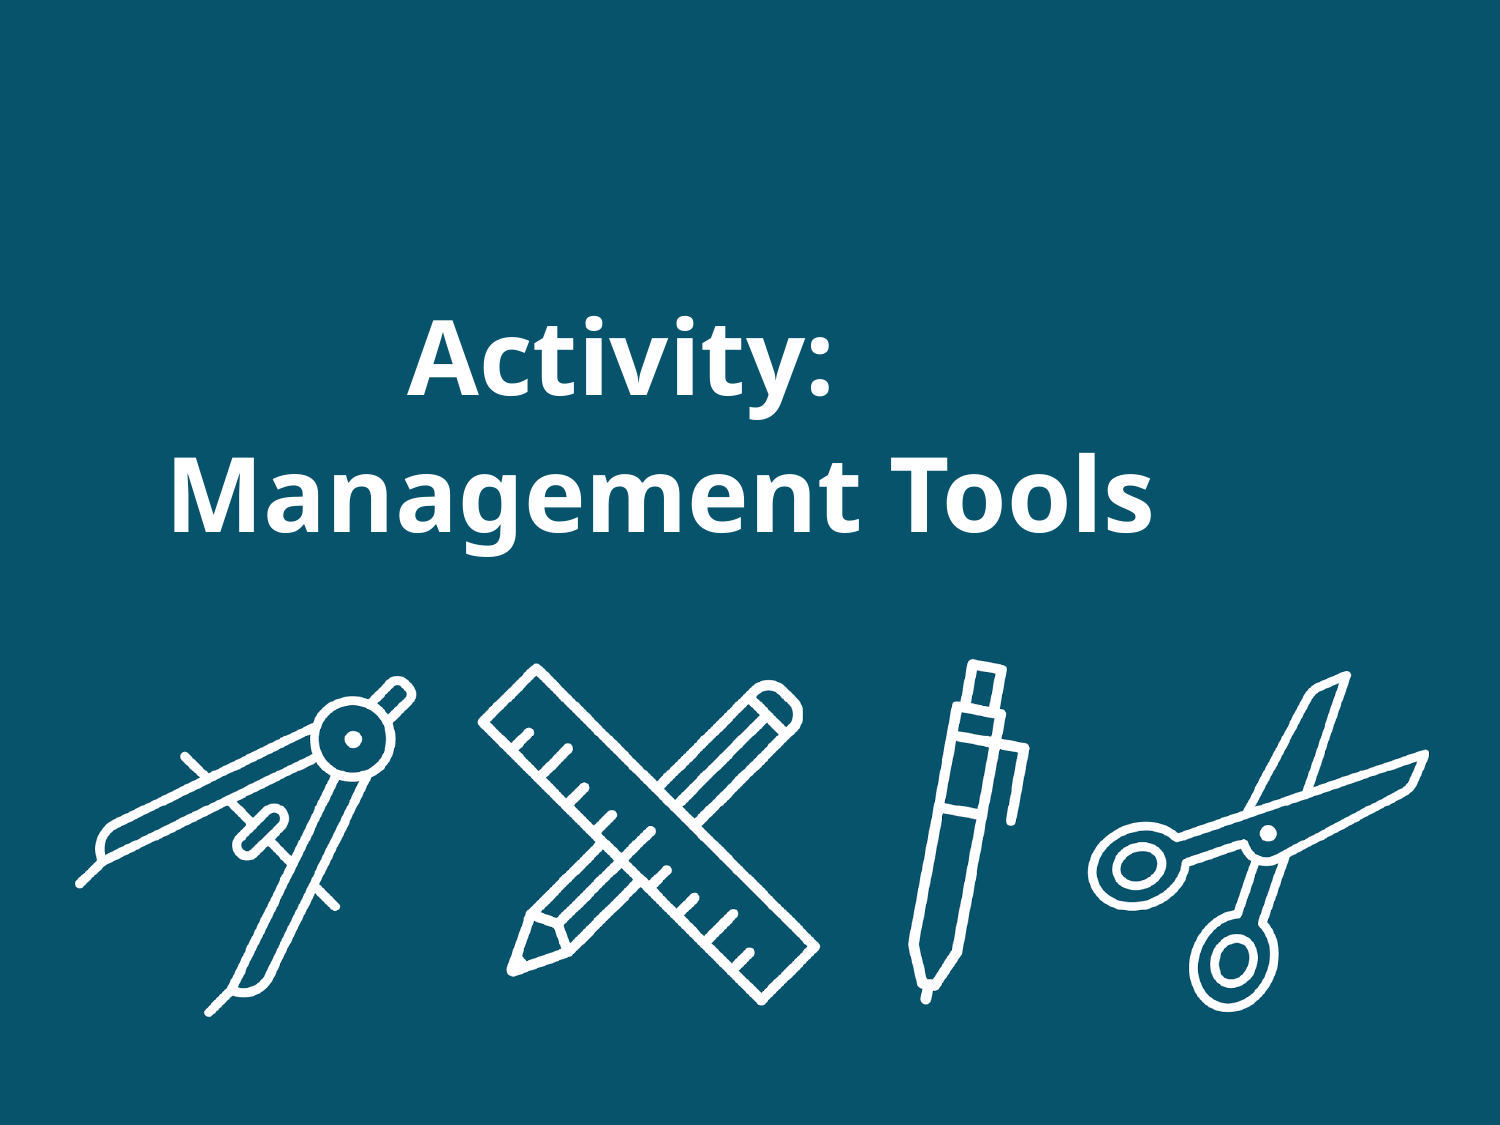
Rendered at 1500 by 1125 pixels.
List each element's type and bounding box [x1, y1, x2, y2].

picture [76, 677, 416, 1016]
picture [535, 327, 573, 395]
picture [400, 475, 450, 532]
picture [463, 475, 515, 556]
picture [268, 475, 318, 532]
picture [335, 475, 386, 531]
picture [484, 338, 528, 396]
picture [587, 339, 601, 394]
picture [947, 475, 1001, 532]
picture [1012, 475, 1066, 532]
picture [529, 475, 581, 533]
picture [586, 316, 602, 330]
picture [747, 339, 804, 419]
picture [758, 475, 809, 531]
picture [594, 475, 679, 531]
picture [820, 464, 858, 532]
picture [812, 338, 828, 354]
picture [812, 380, 828, 396]
picture [892, 458, 947, 531]
picture [175, 458, 253, 531]
picture [408, 321, 478, 394]
picture [703, 327, 741, 395]
picture [909, 660, 1029, 1004]
picture [1108, 475, 1150, 533]
picture [610, 339, 667, 394]
picture [692, 475, 744, 533]
picture [678, 339, 692, 394]
picture [1080, 453, 1094, 531]
picture [677, 316, 693, 330]
picture [478, 664, 820, 1005]
picture [1088, 672, 1429, 1011]
